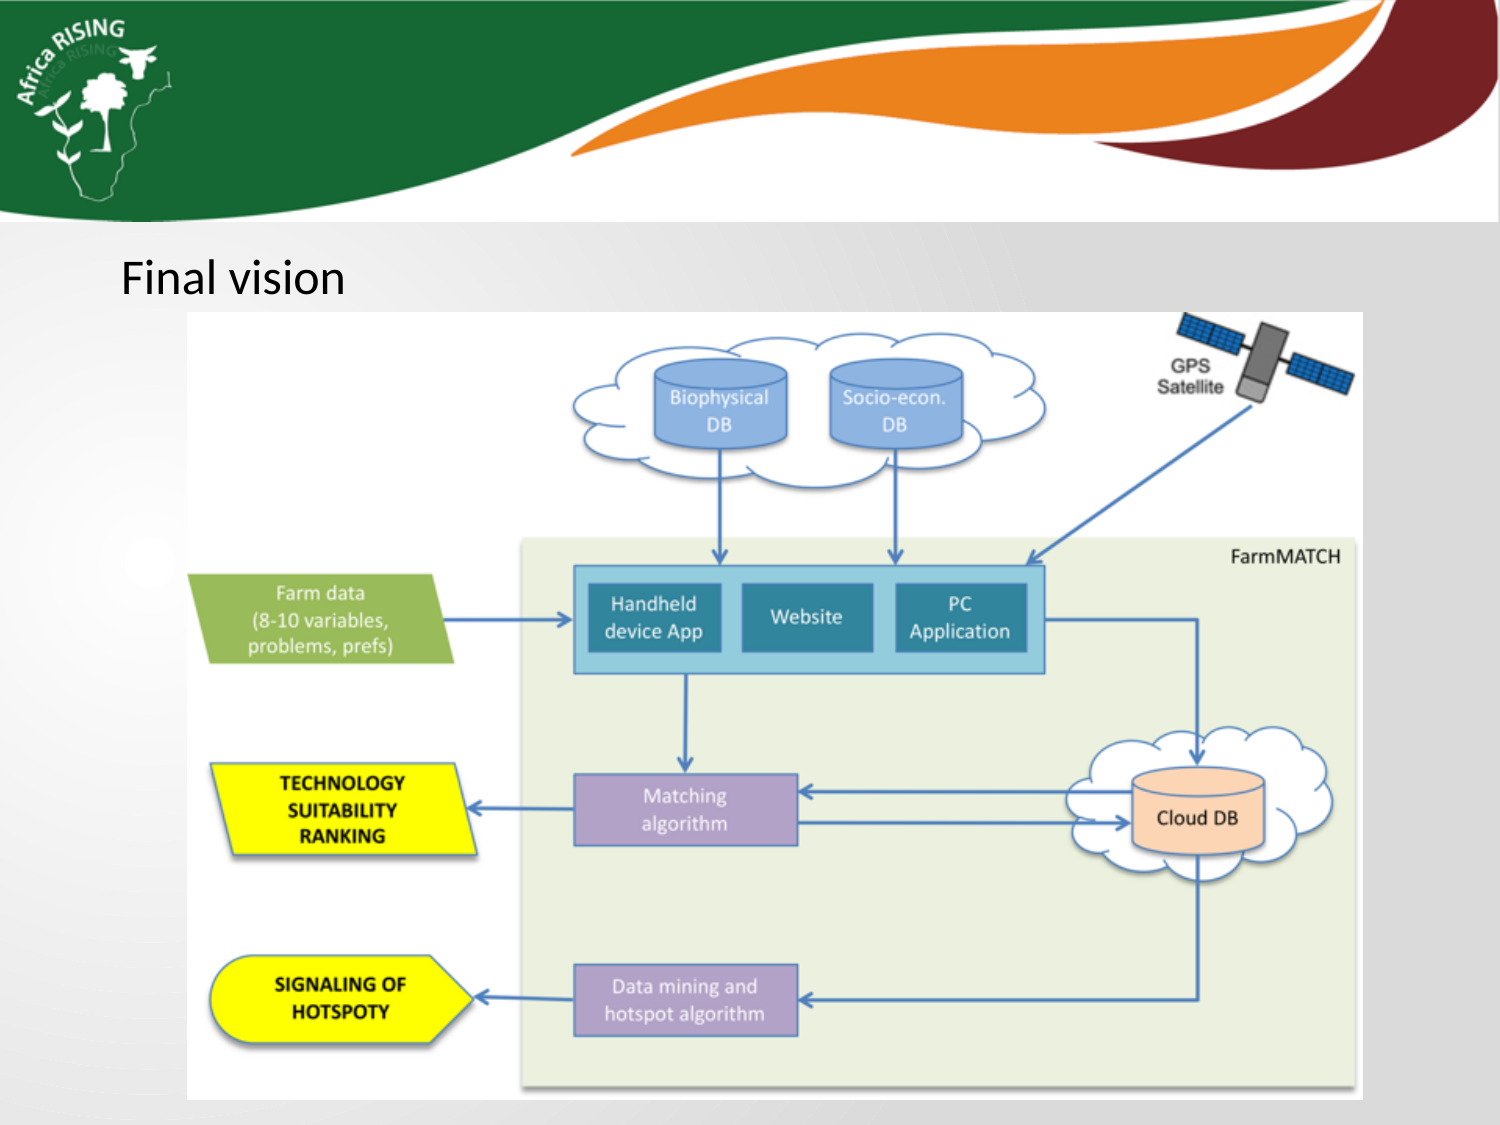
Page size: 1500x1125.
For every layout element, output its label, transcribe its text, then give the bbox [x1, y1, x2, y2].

picture [0, 0, 1499, 222]
list Final vision [87, 237, 1363, 375]
picture [186, 312, 1363, 1101]
